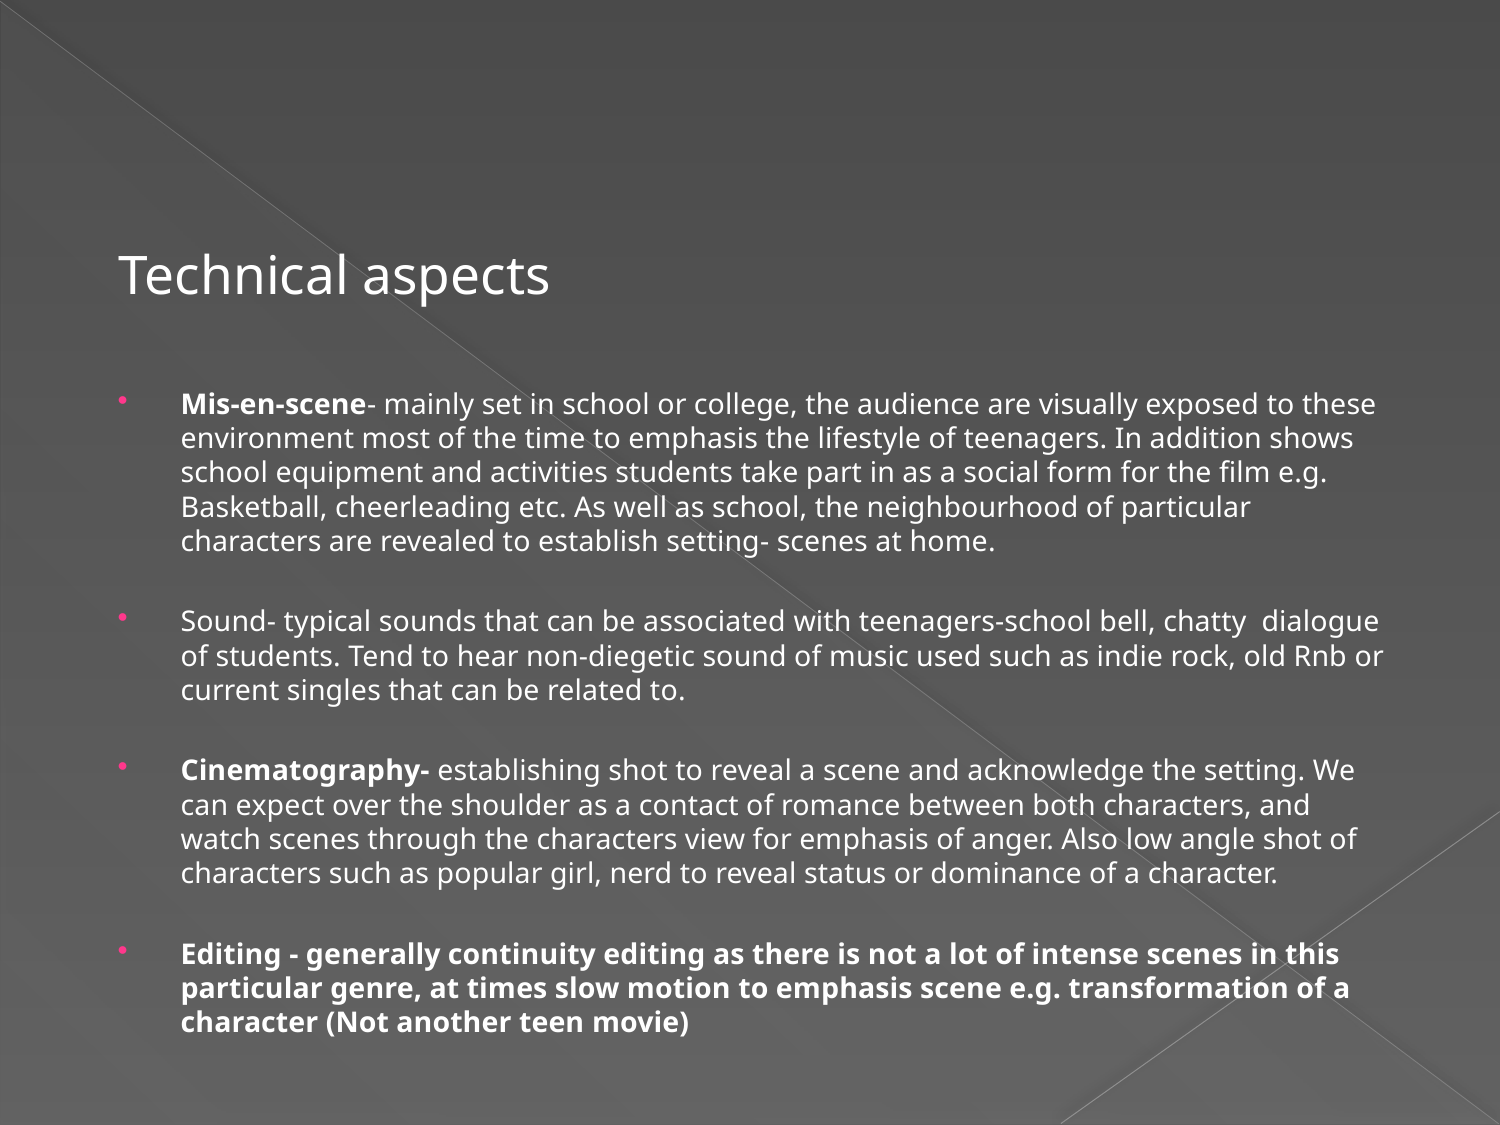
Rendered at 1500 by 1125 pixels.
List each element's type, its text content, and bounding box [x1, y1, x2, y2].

list Technical aspects Mis-en-scene- mainly set in school or college, the audience are visually exposed to these environment most of the time to emphasis the lifestyle of teenagers. In addition shows school equipment and activities students take part in as a social form for the film e.g. Basketball, cheerleading etc. As well as school, the neighbourhood of particular characters are revealed to establish setting- scenes at home. Sound- typical sounds that can be associated with teenagers-school bell, chatty dialogue of students. Tend to hear non-diegetic sound of music used such as indie rock, old Rnb or current singles that can be related to. Cinematography- establishing shot to reveal a scene and acknowledge the setting. We can expect over the shoulder as a contact of romance between both characters, and watch scenes through the characters view for emphasis of anger. Also low angle shot of characters such as popular girl, nerd to reveal status or dominance of a character. Editing - generally continuity editing as there is not a lot of intense scenes in this particular genre, at times slow motion to emphasis scene e.g. transformation of a character (Not another teen movie) [93, 234, 1414, 1049]
